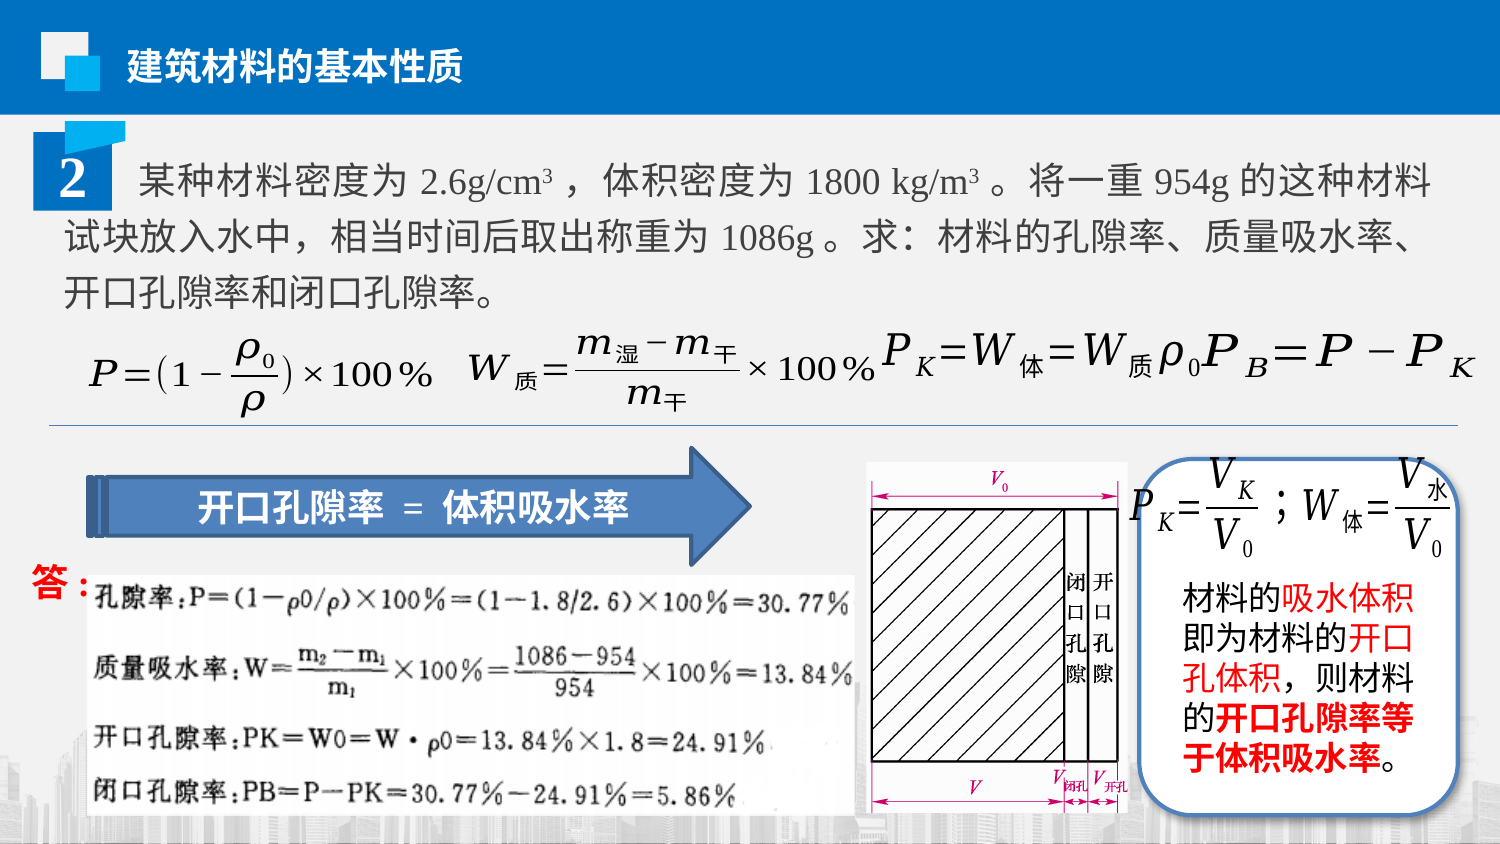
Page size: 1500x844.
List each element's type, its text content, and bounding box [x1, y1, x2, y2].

text_box 2 [33, 132, 112, 211]
text_box [64, 121, 126, 155]
text_box 某种材料密度为2.6g/cm3，体积密度为1800 kg/m3。将一重954g的这种材料试块放入水中，相当时间后取出称重为1086g。求：材料的孔隙率、质量吸水率、开口孔隙率和闭口孔隙率。 [49, 138, 1448, 322]
text_box [39, 30, 91, 81]
text_box [63, 54, 102, 93]
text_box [16, 551, 855, 817]
text_box [0, 1, 1500, 117]
text_box 建筑材料的基本性质 [112, 35, 715, 96]
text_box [866, 451, 1459, 816]
text_box 开口孔隙率 = 体积吸水率 [86, 445, 752, 550]
